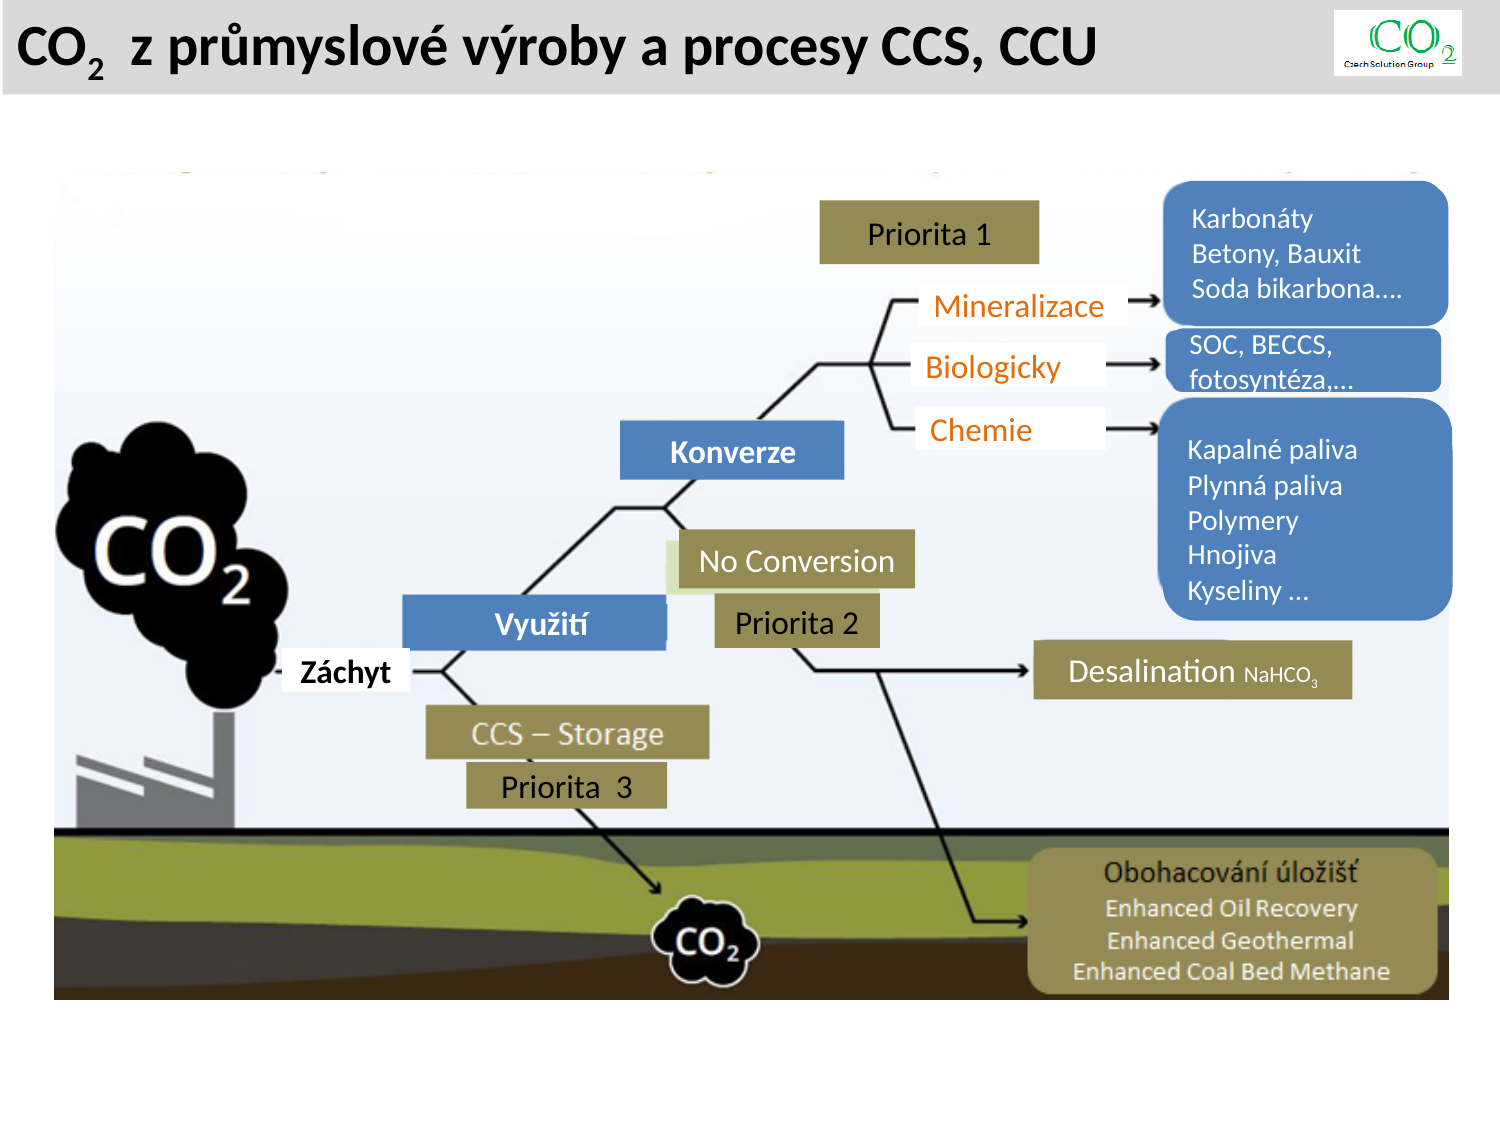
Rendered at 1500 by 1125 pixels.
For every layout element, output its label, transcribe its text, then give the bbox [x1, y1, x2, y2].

picture [54, 172, 1449, 1000]
picture [1334, 9, 1462, 76]
text_box CO2 z průmyslové výroby a procesy CCS, CCU [2, 0, 1500, 95]
